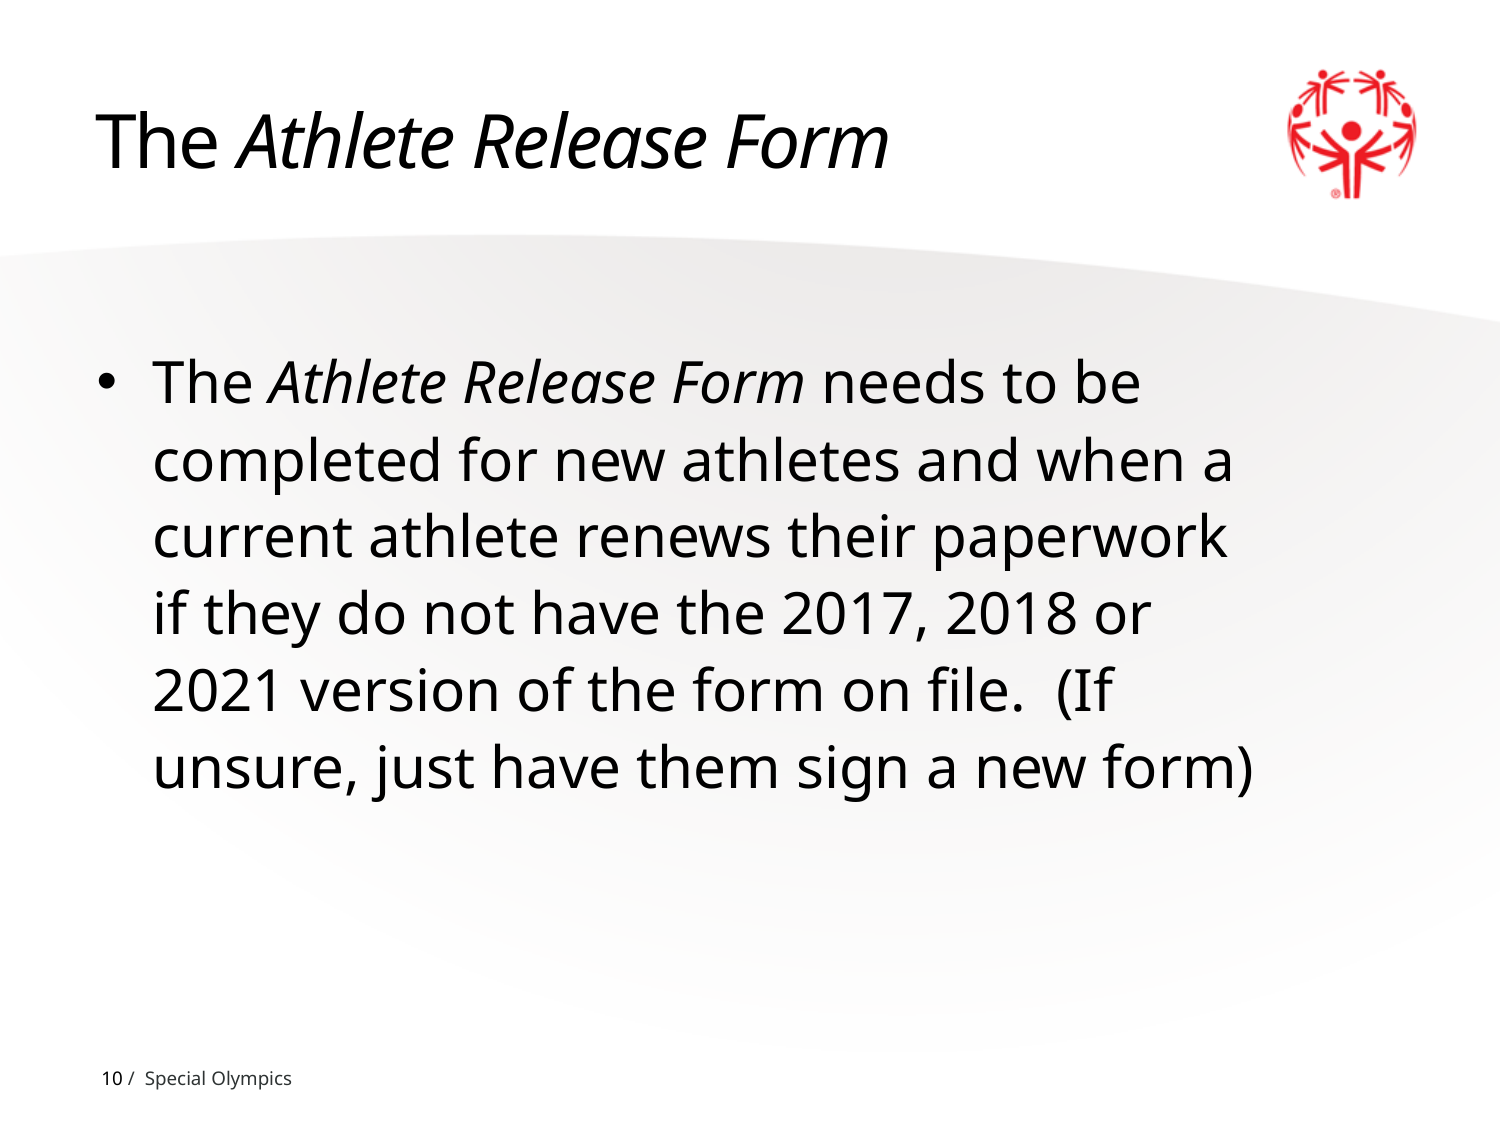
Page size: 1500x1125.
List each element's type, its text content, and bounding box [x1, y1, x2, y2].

picture [0, 0, 1500, 1125]
slide_number 10 / Special Olympics [90, 1061, 665, 1093]
title The Athlete Release Form [89, 60, 1247, 232]
list The Athlete Release Form needs to be completed for new athletes and when a current athlete renews their paperwork if they do not have the 2017, 2018 or 2021 version of the form on file. (If unsure, just have them sign a new form) [90, 332, 1275, 1037]
